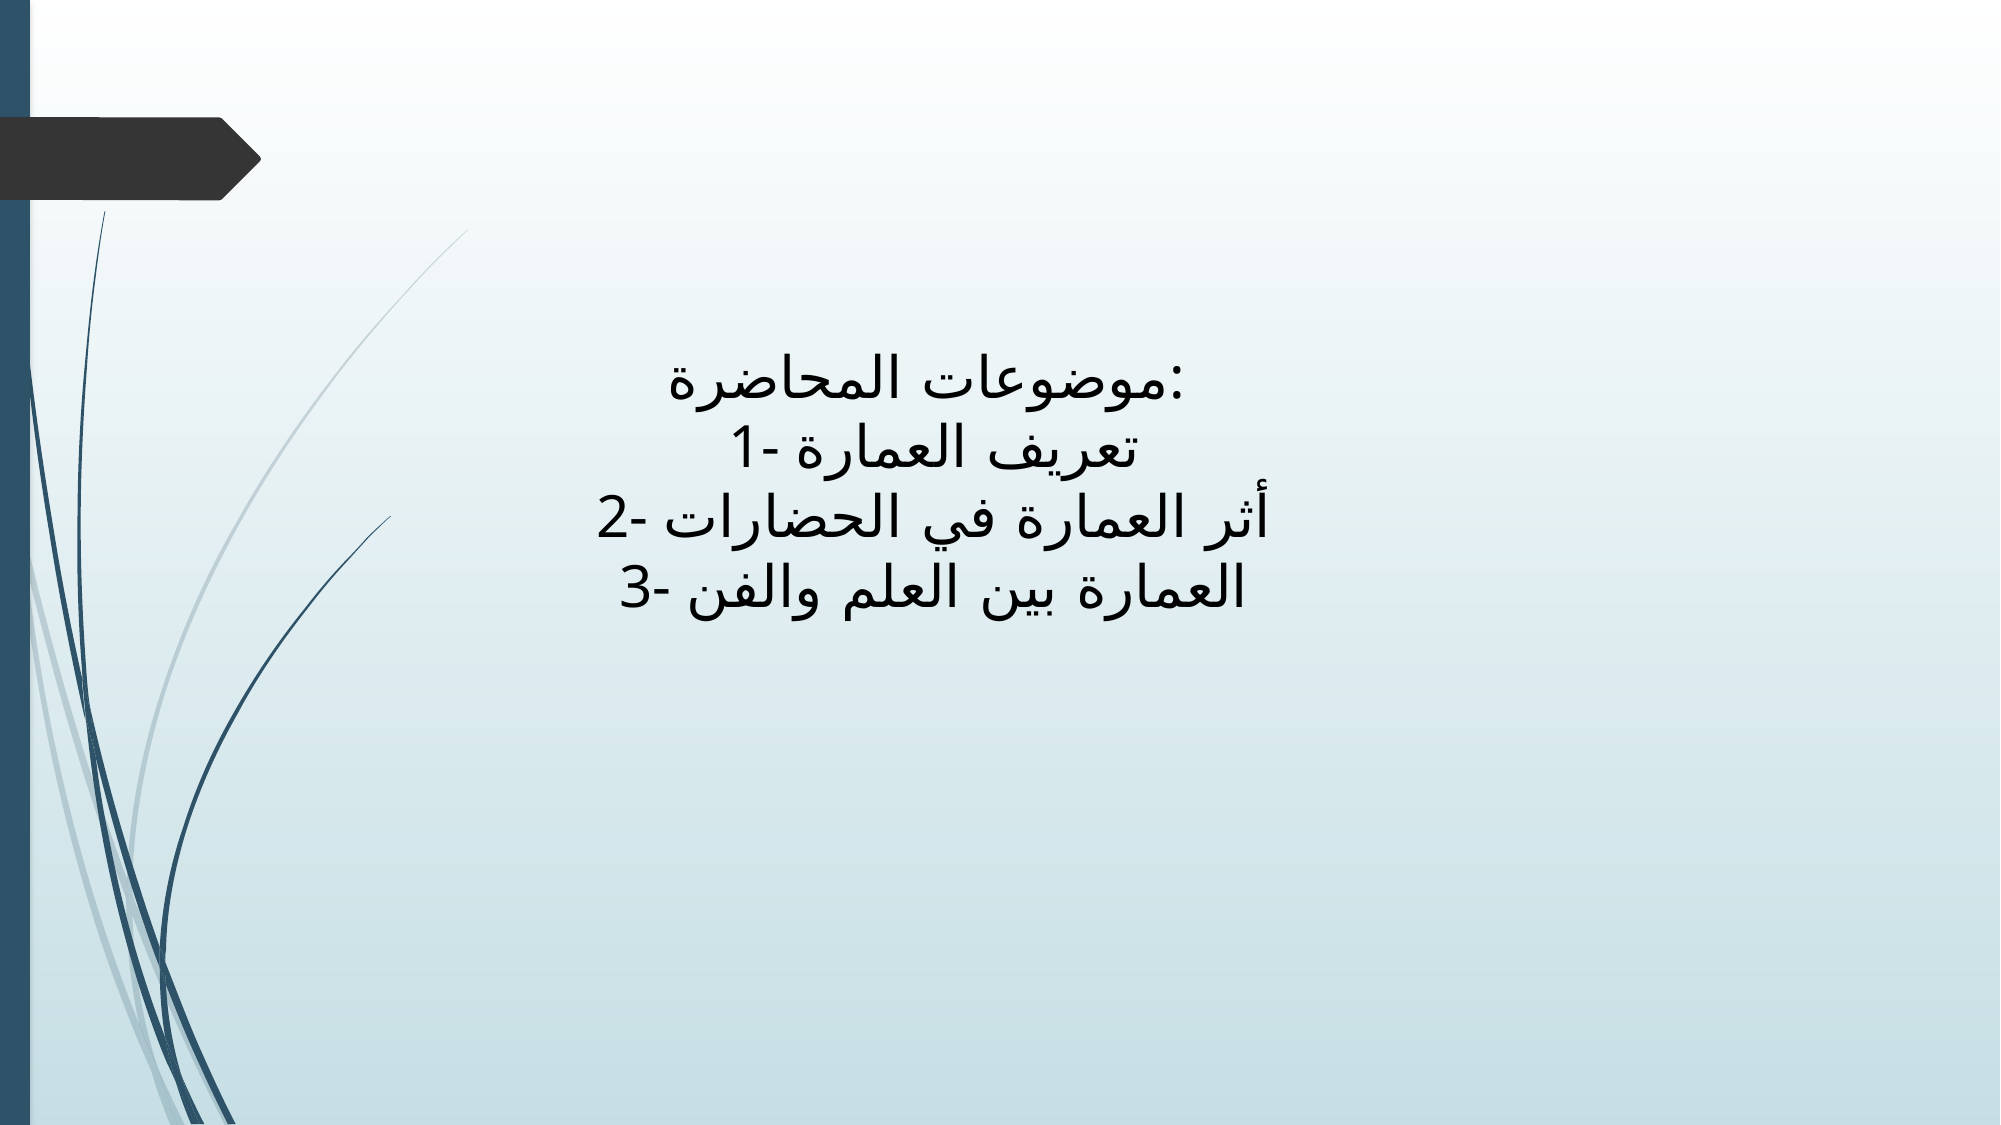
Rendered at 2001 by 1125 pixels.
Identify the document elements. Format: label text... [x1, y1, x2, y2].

text_box موضوعات المحاضرة: 1- تعريف العمارة 2- أثر العمارة في الحضارات 3- العمارة بين العلم والفن [410, 332, 1458, 627]
